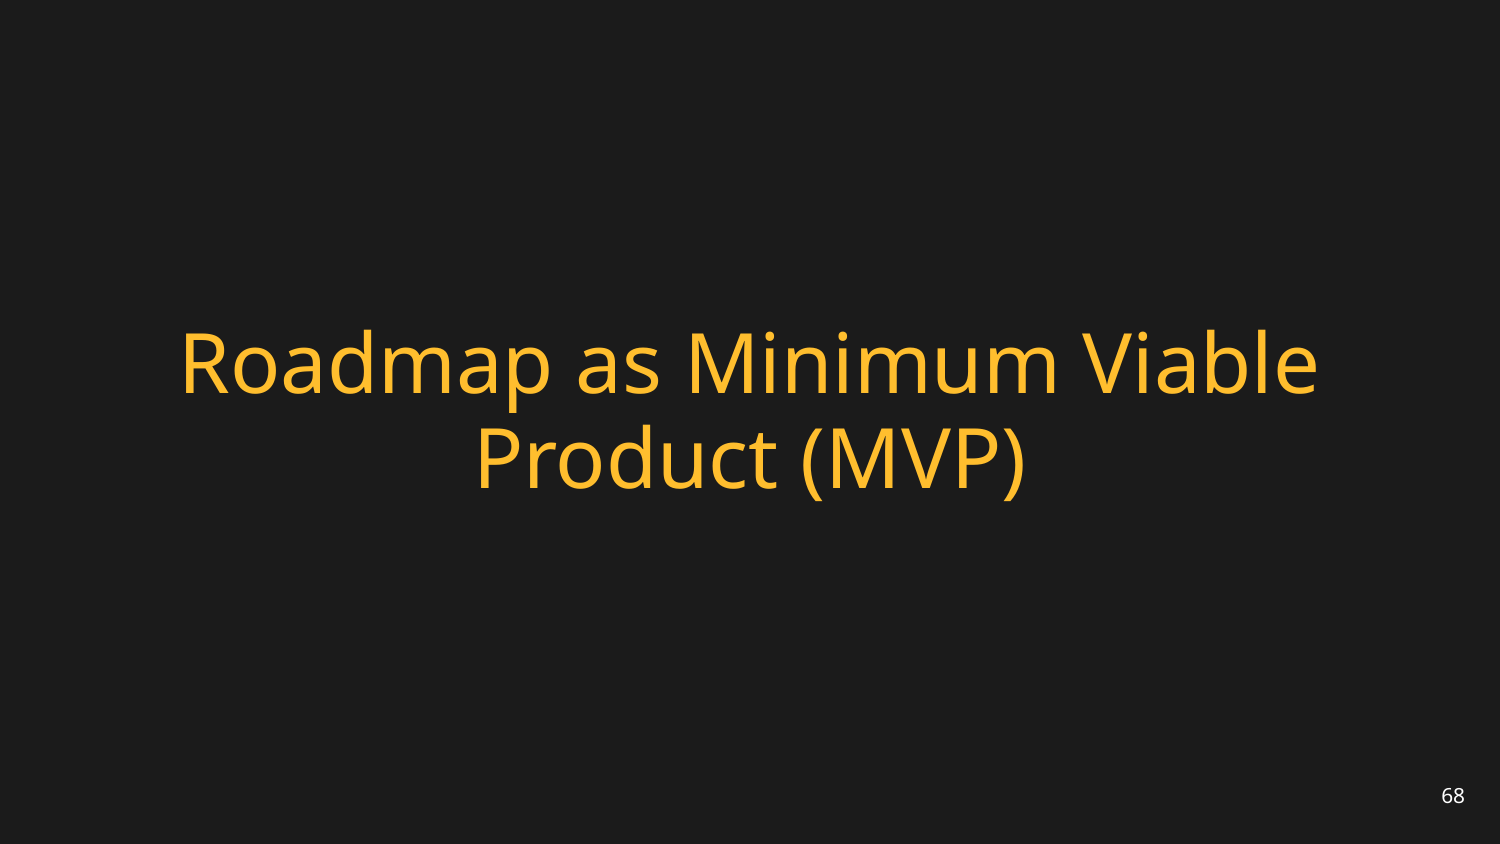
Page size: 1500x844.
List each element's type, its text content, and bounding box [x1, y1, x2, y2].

title Roadmap as Minimum Viable Product (MVP) [51, 72, 1449, 753]
slide_number 68 [1389, 764, 1480, 830]
